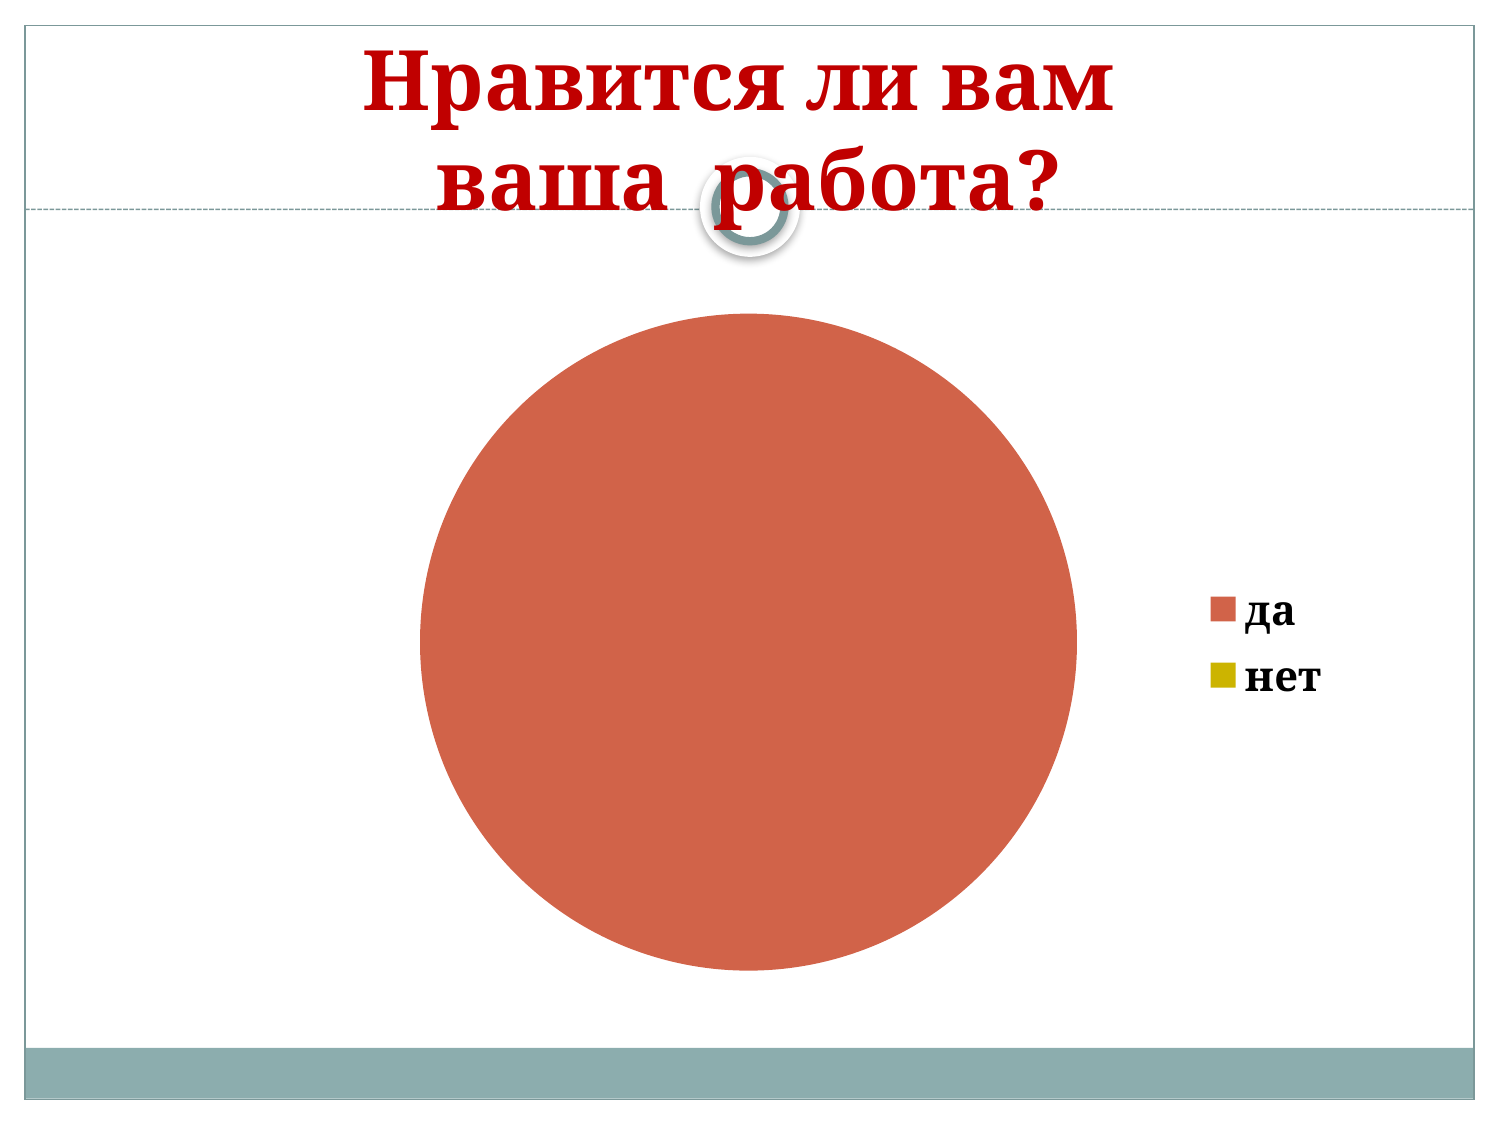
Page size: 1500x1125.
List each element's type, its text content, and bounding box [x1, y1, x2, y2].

chart [299, 299, 1348, 985]
title Нравится ли вам ваша работа? [49, 37, 1450, 235]
